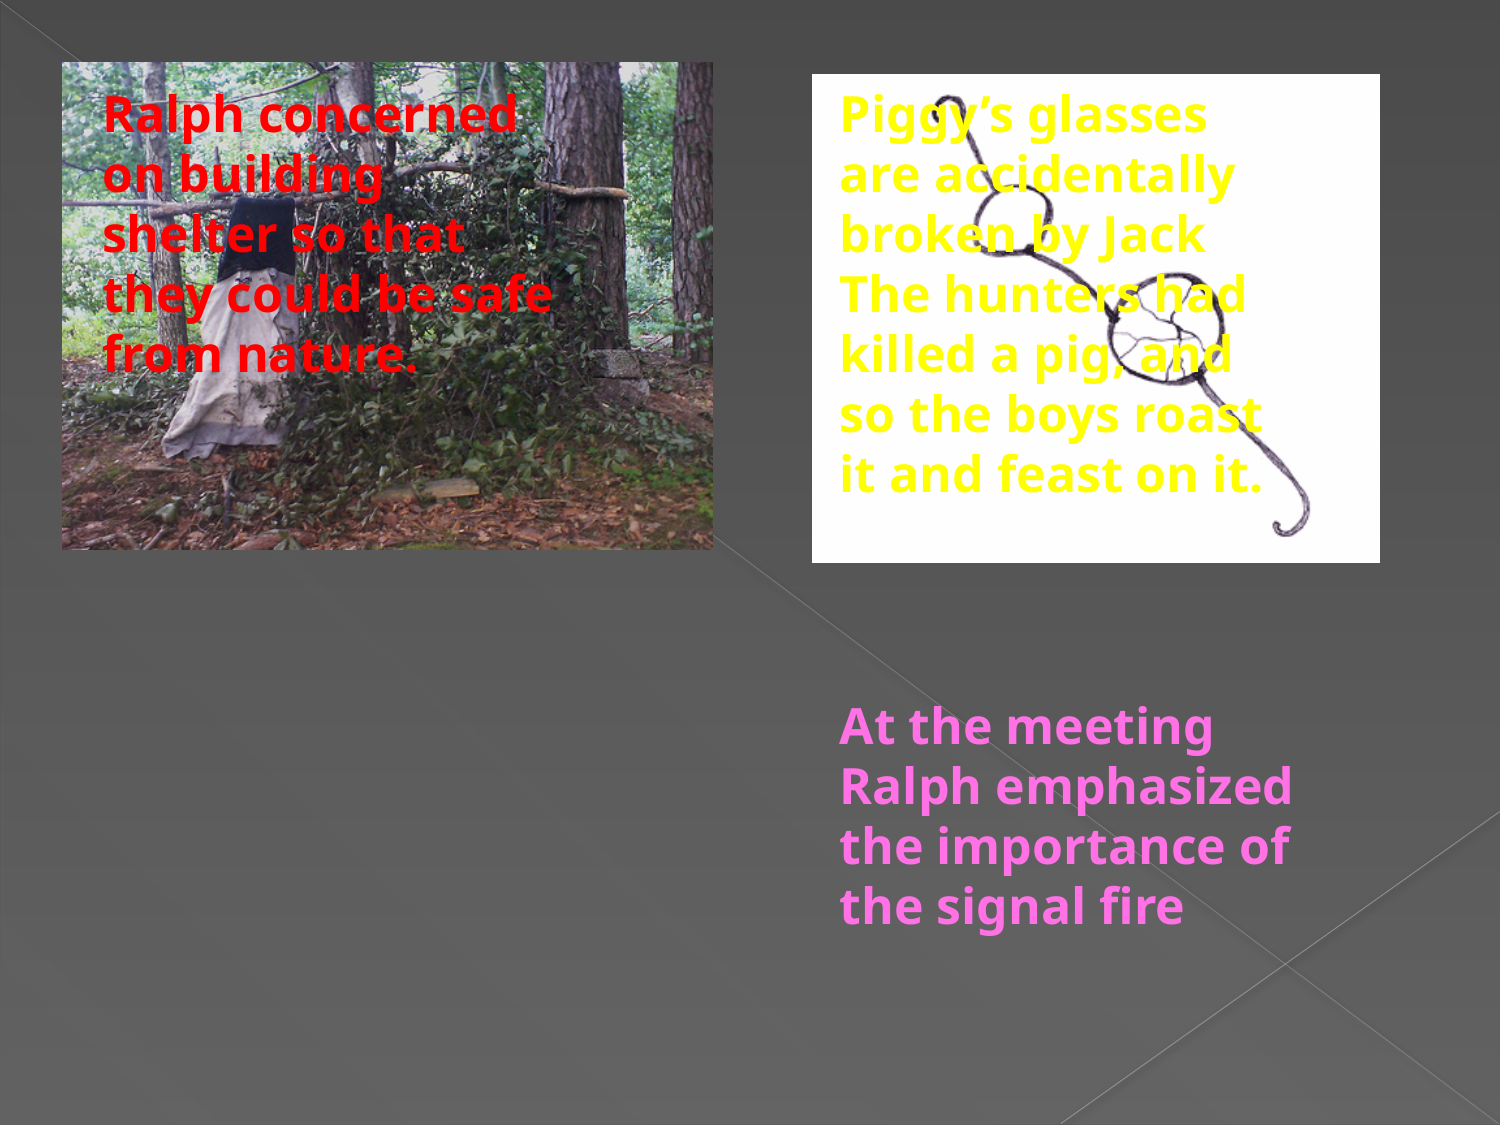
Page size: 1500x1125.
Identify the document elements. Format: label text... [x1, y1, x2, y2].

picture [62, 62, 713, 551]
picture [812, 74, 1380, 563]
text_box At the meeting Ralph emphasized the importance of the signal fire [825, 687, 1313, 943]
